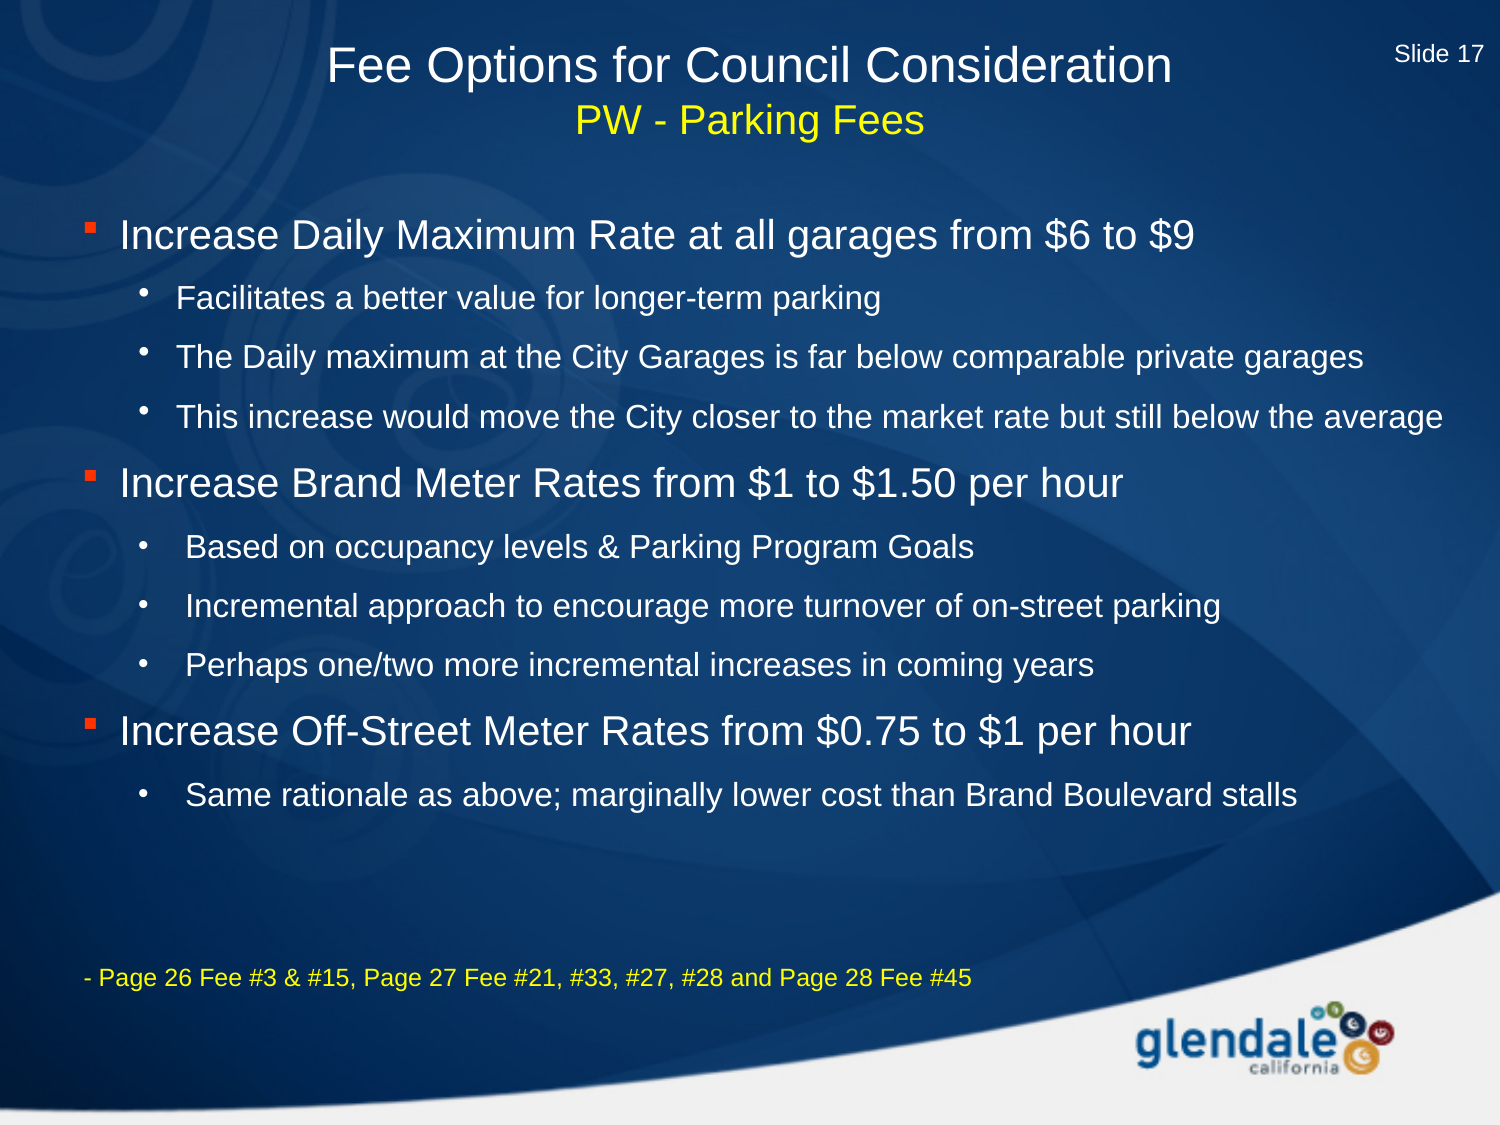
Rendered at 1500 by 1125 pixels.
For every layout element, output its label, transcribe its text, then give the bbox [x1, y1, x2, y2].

text_box Increase Daily Maximum Rate at all garages from $6 to $9 Facilitates a better value for longer-term parking The Daily maximum at the City Garages is far below comparable private garages This increase would move the City closer to the market rate but still below the average Increase Brand Meter Rates from $1 to $1.50 per hour Based on occupancy levels & Parking Program Goals Incremental approach to encourage more turnover of on-street parking Perhaps one/two more incremental increases in coming years Increase Off-Street Meter Rates from $0.75 to $1 per hour Same rationale as above; marginally lower cost than Brand Boulevard stalls [67, 200, 1475, 913]
picture [0, 0, 1500, 1125]
slide_number Slide 17 [1425, 0, 1500, 75]
text_box Fee Options for Council Consideration PW - Parking Fees [74, 0, 1425, 175]
text_box - Page 26 Fee #3 & #15, Page 27 Fee #21, #33, #27, #28 and Page 28 Fee #45 [68, 954, 1207, 1000]
